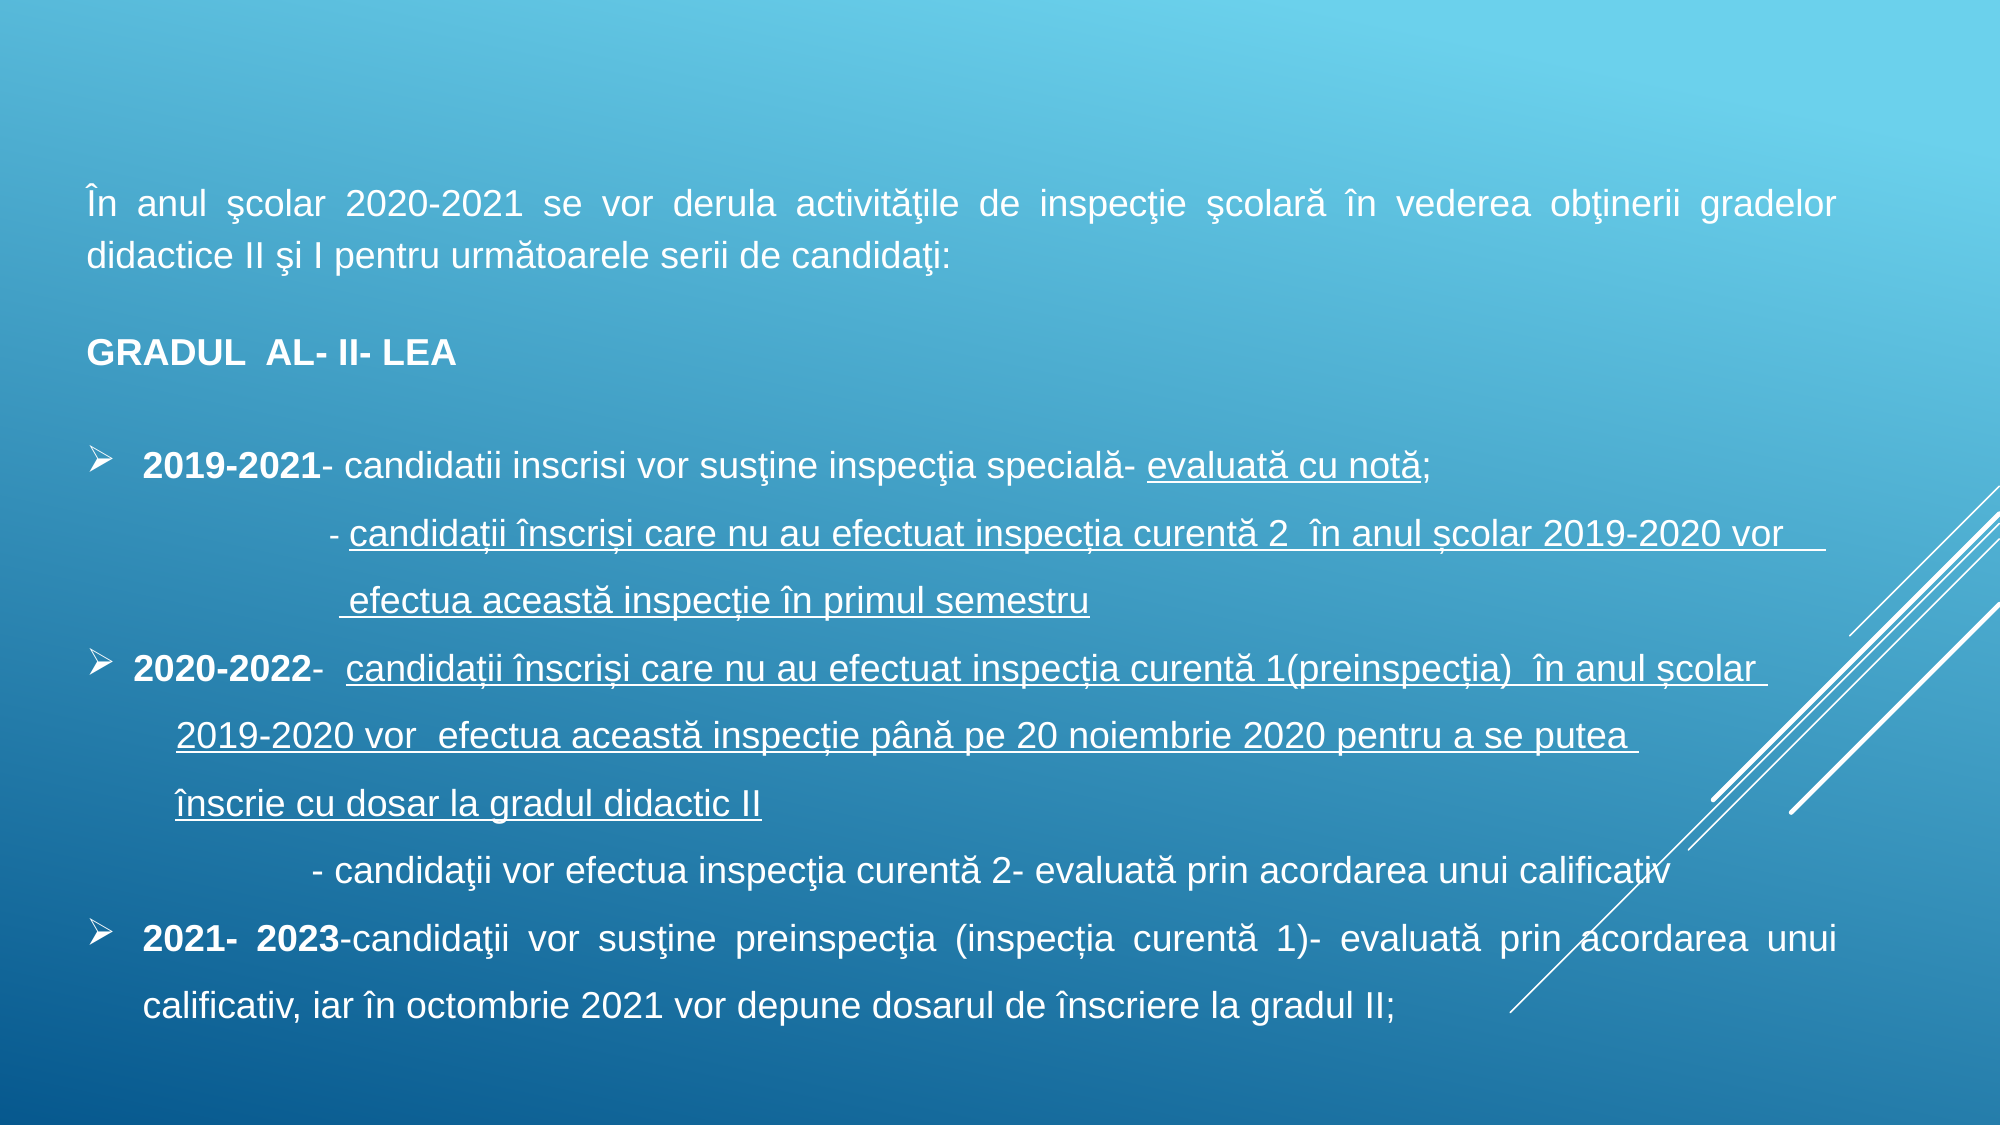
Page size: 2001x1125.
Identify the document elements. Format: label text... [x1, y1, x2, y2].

text_box În anul şcolar 2020-2021 se vor derula activităţile de inspecţie şcolară în vederea obţinerii gradelor didactice II şi I pentru următoarele serii de candidaţi: GRADUL AL- II- LEA 2019-2021- candidatii inscrisi vor susţine inspecţia specială- evaluată cu notă; - candidații înscriși care nu au efectuat inspecția curentă 2 în anul școlar 2019-2020 vor efectua această inspecție în primul semestru 2020-2022- candidații înscriși care nu au efectuat inspecția curentă 1(preinspecția) în anul școlar 2019-2020 vor efectua această inspecție până pe 20 noiembrie 2020 pentru a se putea înscrie cu dosar la gradul didactic II - candidaţii vor efectua inspecţia curentă 2- evaluată prin acordarea unui calificativ 2021- 2023-candidaţii vor susţine preinspecţia (inspecția curentă 1)- evaluată prin acordarea unui calificativ, iar în octombrie 2021 vor depune dosarul de înscriere la gradul II; [71, 164, 1853, 1034]
